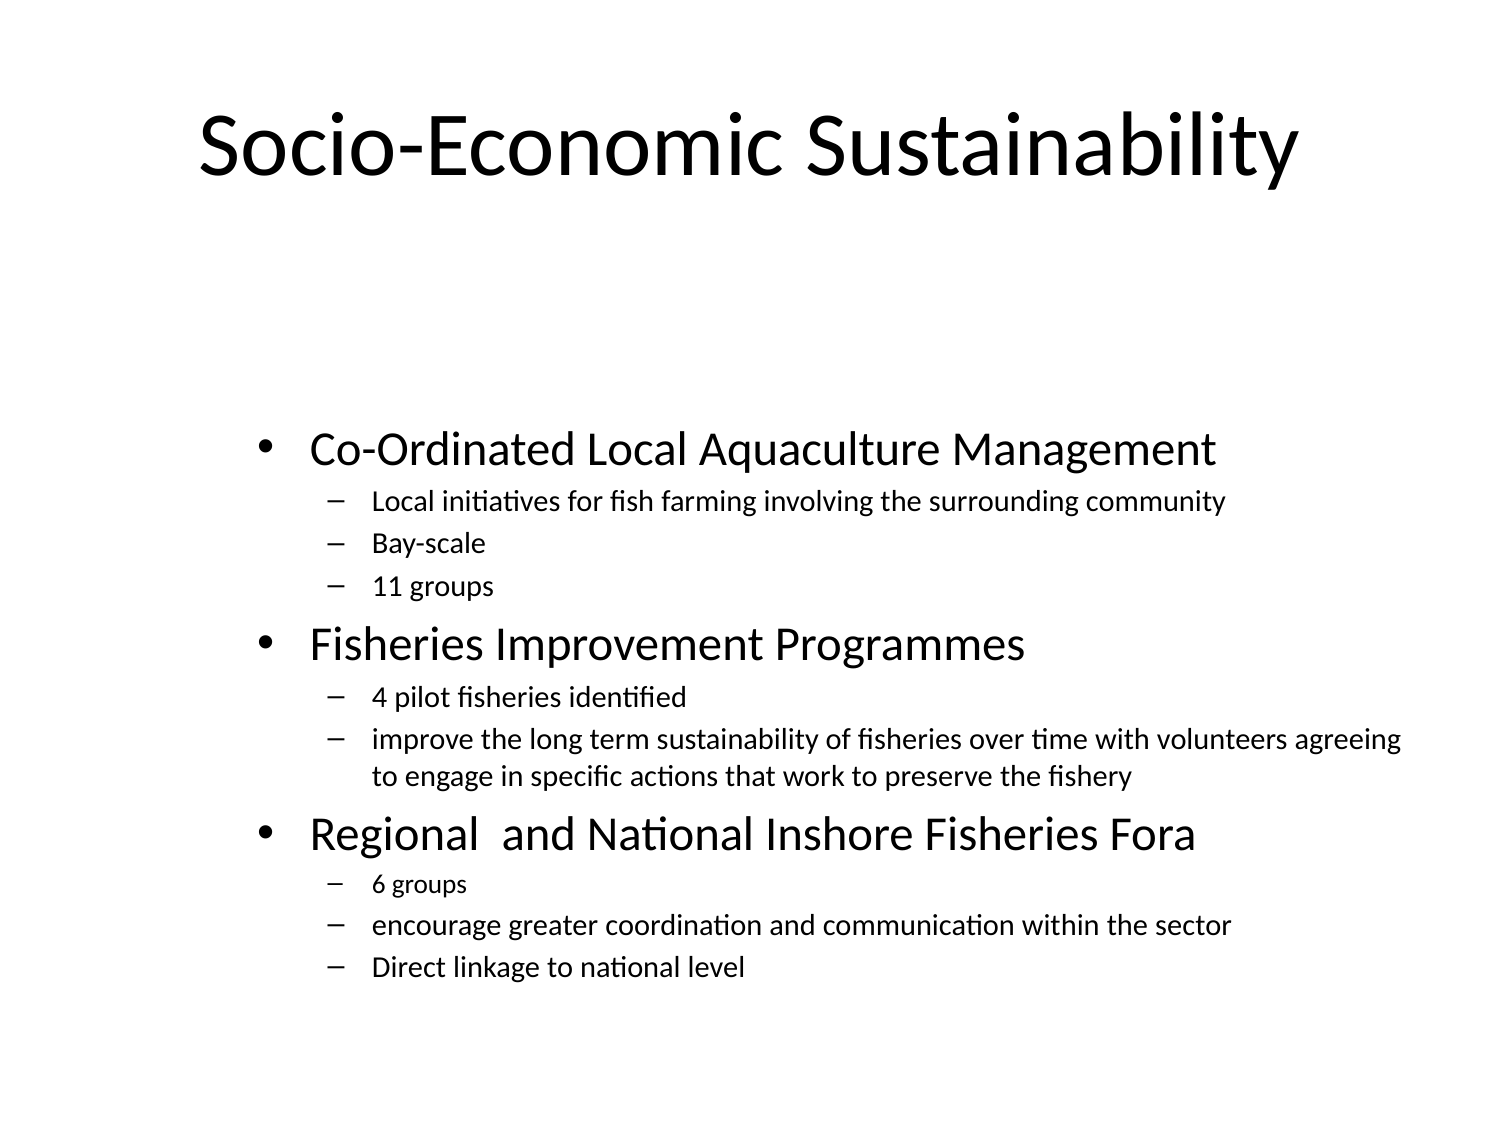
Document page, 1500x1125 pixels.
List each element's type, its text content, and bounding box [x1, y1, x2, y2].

title Socio-Economic Sustainability [75, 45, 1425, 233]
list Co-Ordinated Local Aquaculture Management Local initiatives for fish farming involving the surrounding community Bay-scale 11 groups Fisheries Improvement Programmes 4 pilot fisheries identified improve the long term sustainability of fisheries over time with volunteers agreeing to engage in specific actions that work to preserve the fishery Regional and National Inshore Fisheries Fora 6 groups encourage greater coordination and communication within the sector Direct linkage to national level [242, 408, 1425, 1005]
